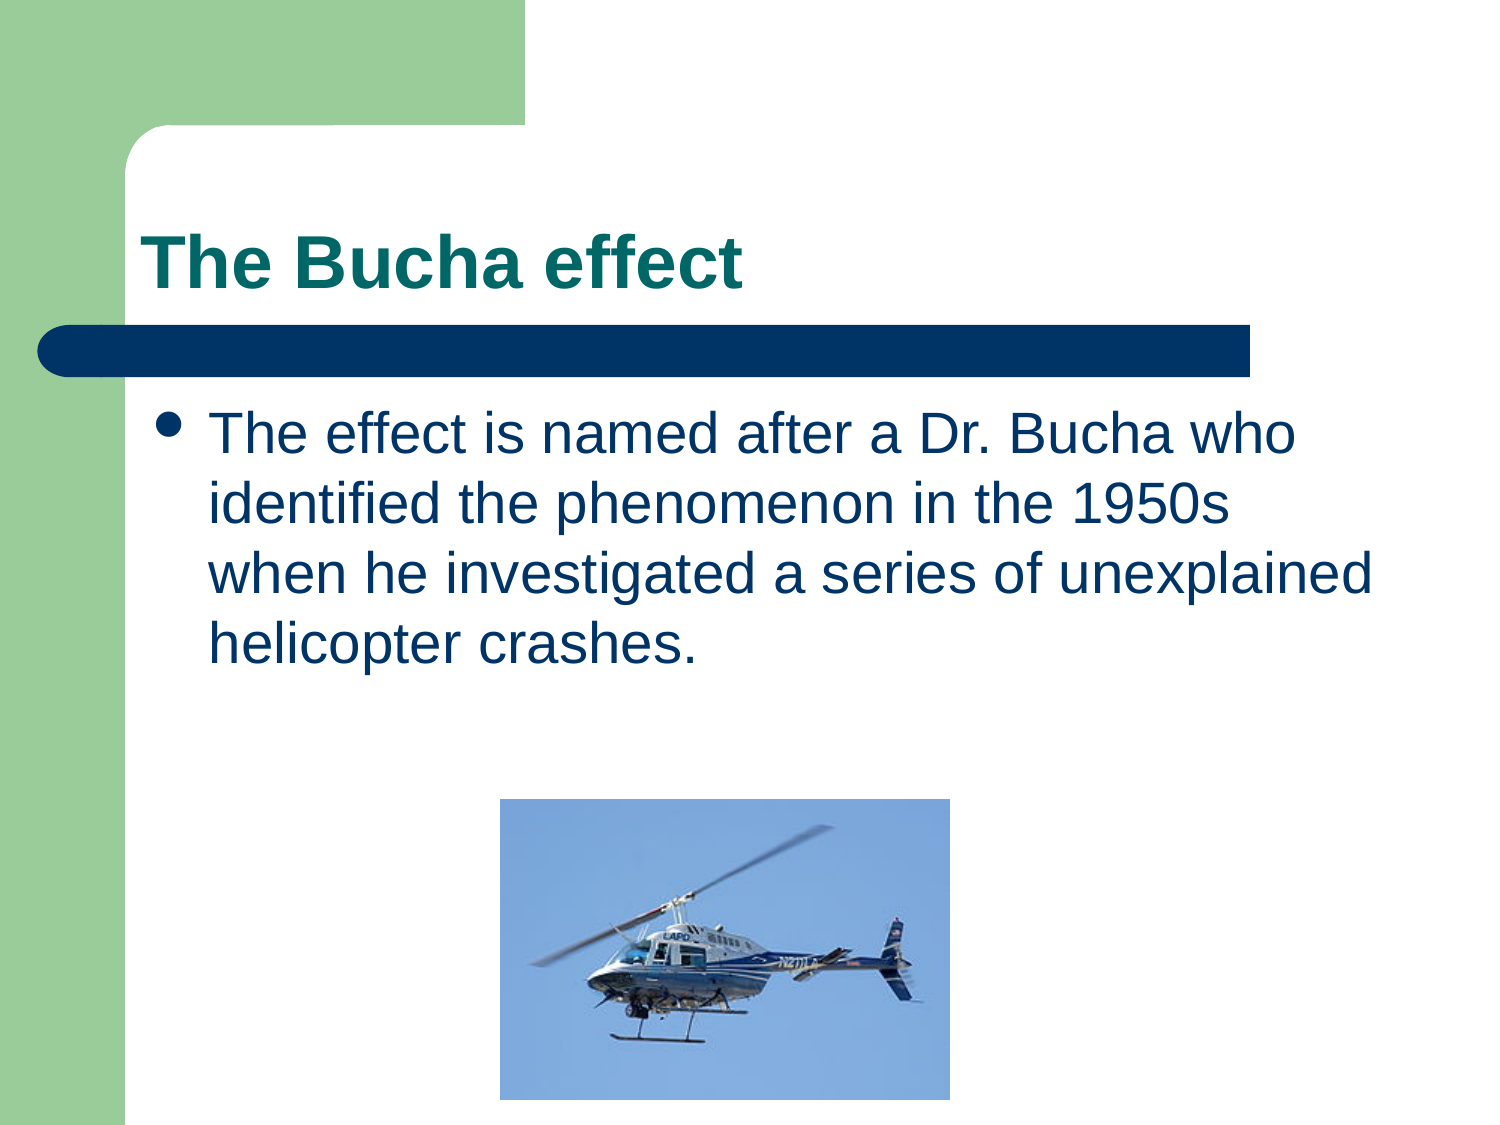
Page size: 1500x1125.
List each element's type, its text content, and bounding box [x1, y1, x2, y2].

picture [499, 799, 951, 1101]
title The Bucha effect [124, 124, 1426, 313]
list The effect is named after a Dr. Bucha who identified the phenomenon in the 1950s when he investigated a series of unexplained helicopter crashes. [137, 387, 1400, 999]
